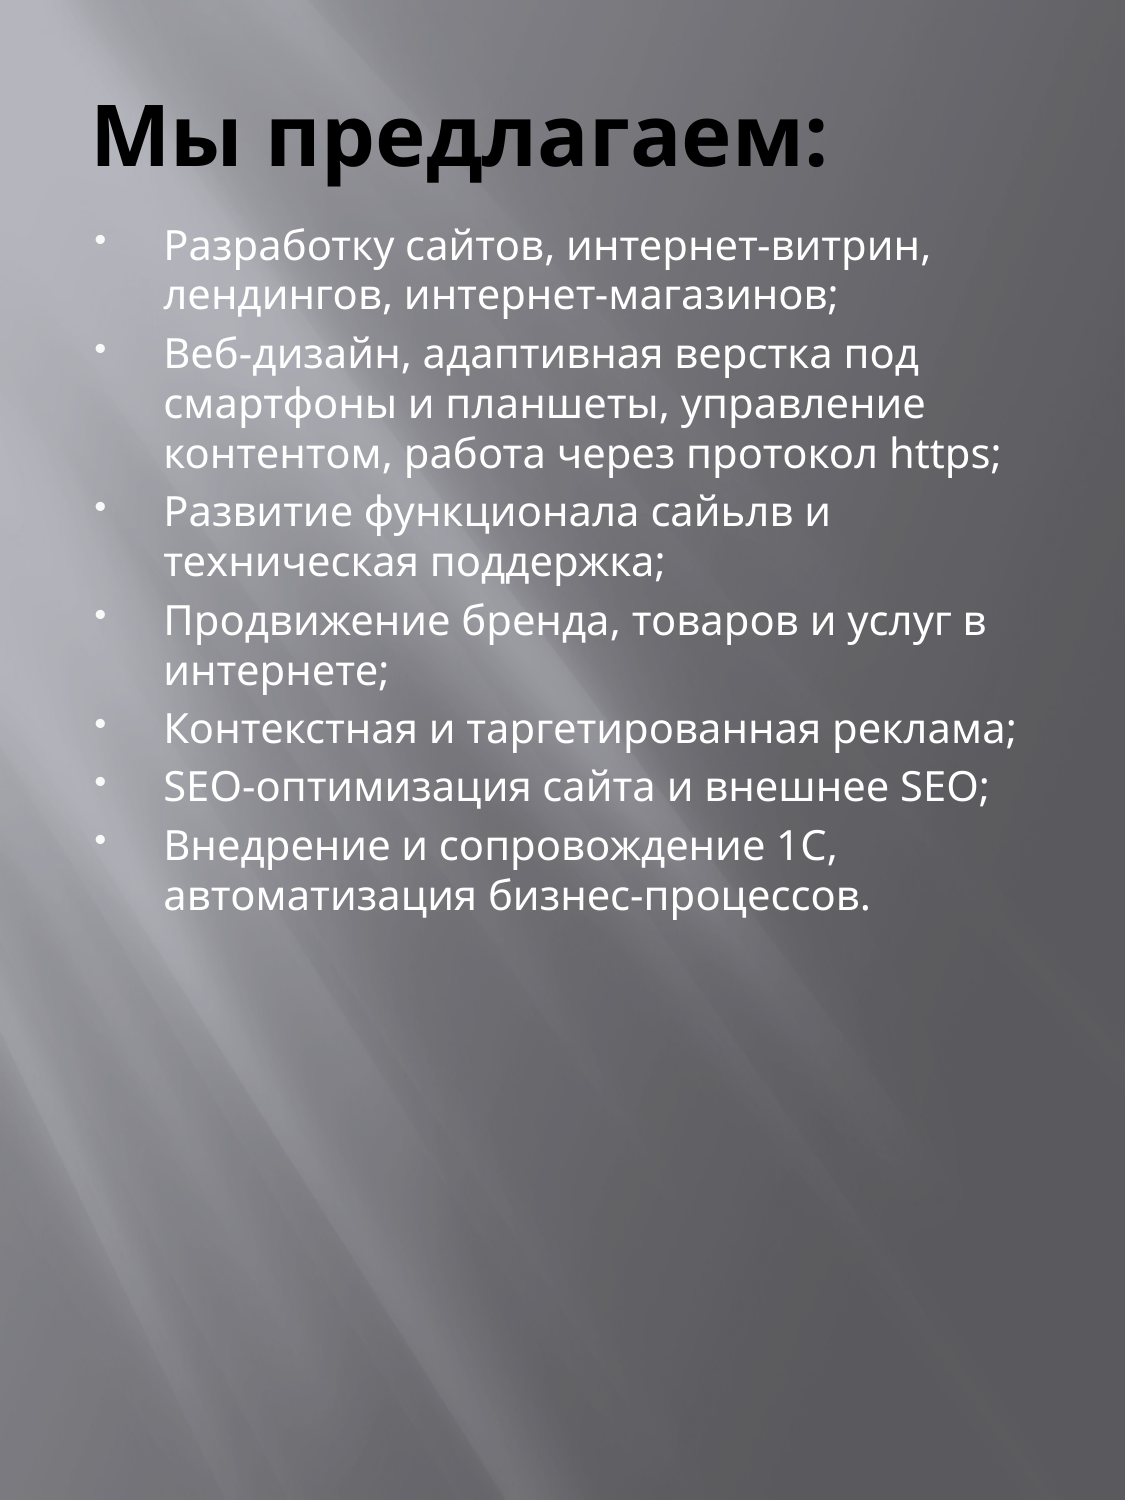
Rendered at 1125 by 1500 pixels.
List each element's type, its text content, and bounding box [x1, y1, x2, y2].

title Мы предлагаем: [0, 58, 978, 309]
list Разработку сайтов, интернет-витрин, лендингов, интернет-магазинов; Веб-дизайн, адаптивная верстка под смартфоны и планшеты, управление контентом, работа через протокол https; Развитие функционала сайьлв и техническая поддержка; Продвижение бренда, товаров и услуг в интернете; Контекстная и таргетированная реклама; SEO-оптимизация сайта и внешнее SEO; Внедрение и сопровождение 1C, автоматизация бизнес-процессов. [58, 210, 1072, 1241]
